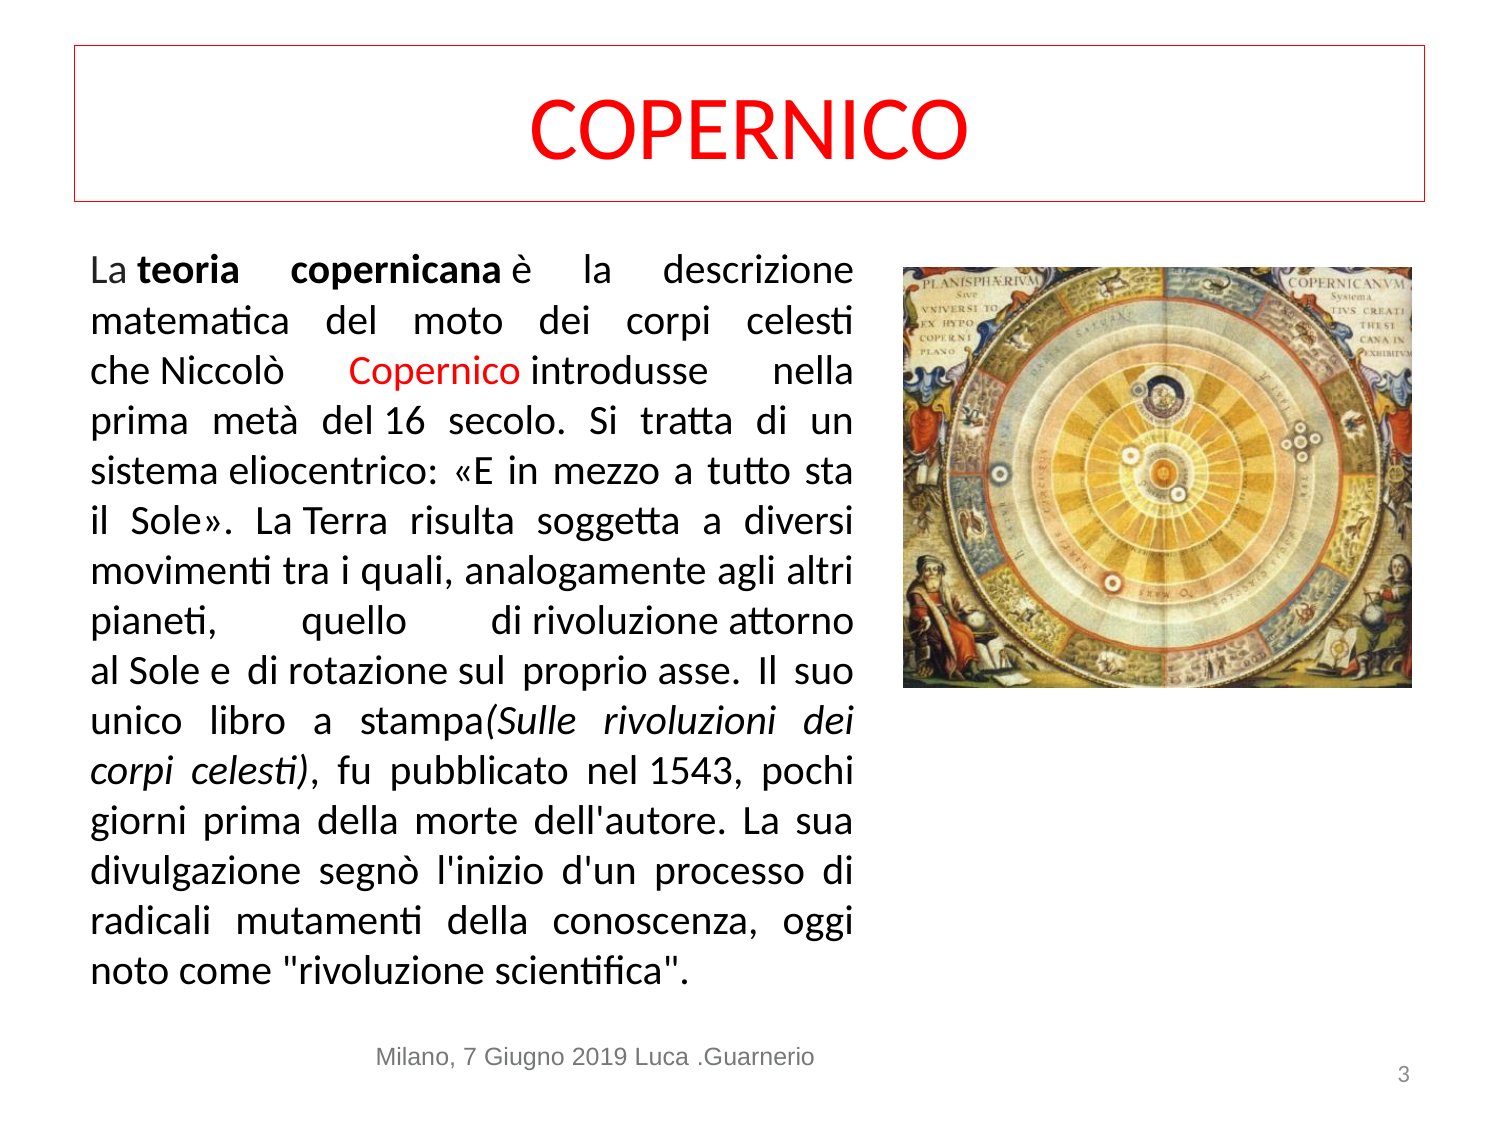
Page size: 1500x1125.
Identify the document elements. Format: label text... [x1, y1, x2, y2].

slide_number 3 [1074, 1042, 1425, 1103]
list La teoria copernicana è la descrizione matematica del moto dei corpi celesti che Niccolò Copernico introdusse nella prima metà del 16 secolo. Si tratta di un sistema eliocentrico: «E in mezzo a tutto sta il Sole». La Terra risulta soggetta a diversi movimenti tra i quali, analogamente agli altri pianeti, quello di rivoluzione attorno al Sole e di rotazione sul proprio asse. Il suo unico libro a stampa(Sulle rivoluzioni dei corpi celesti), fu pubblicato nel 1543, pochi giorni prima della morte dell'autore. La sua divulgazione segnò l'inizio d'un processo di radicali mutamenti della conoscenza, oggi noto come "rivoluzione scientifica". [75, 234, 870, 1035]
text_box COPERNICO [74, 45, 1425, 202]
text_box Milano, 7 Giugno 2019 Luca .Guarnerio [360, 1033, 987, 1094]
picture [903, 266, 1412, 688]
